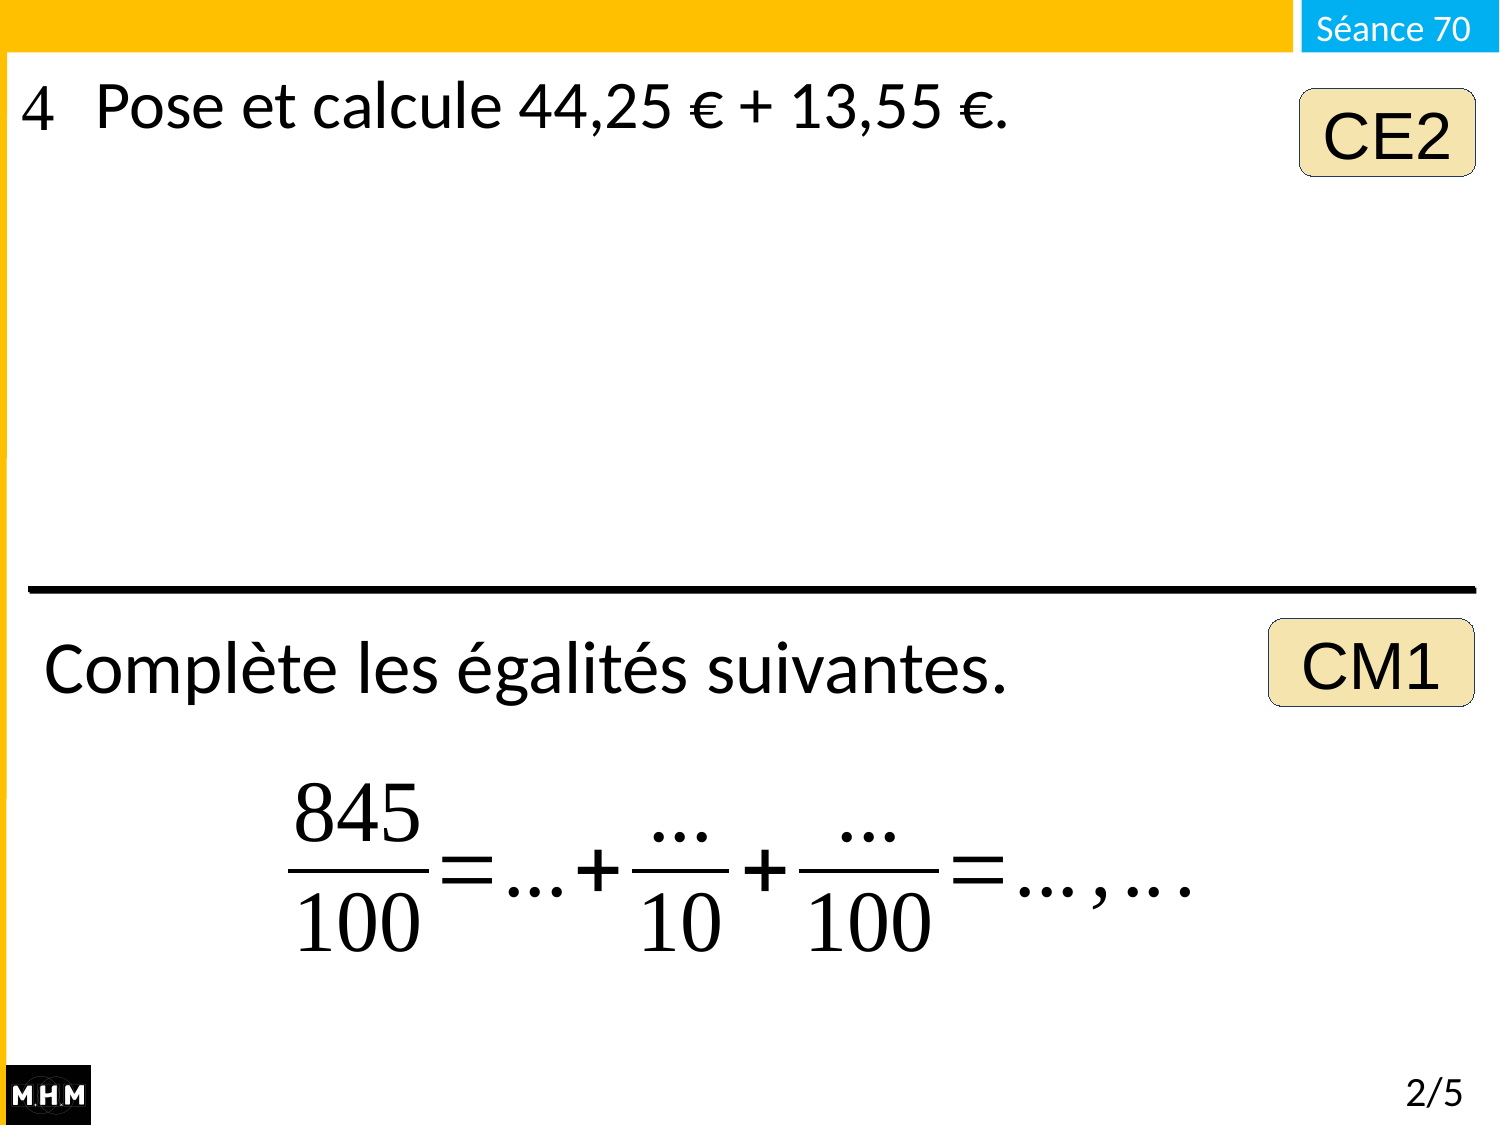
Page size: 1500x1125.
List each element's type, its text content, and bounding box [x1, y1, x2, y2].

text_box CM1 [1268, 618, 1475, 707]
text_box Complète les égalités suivantes. [29, 594, 1085, 746]
text_box CE2 [1299, 88, 1476, 177]
text_box 2/5 [1371, 1063, 1498, 1123]
picture [6, 1065, 91, 1125]
text_box Pose et calcule 44,25 € + 13,55 €. [80, 61, 1374, 151]
